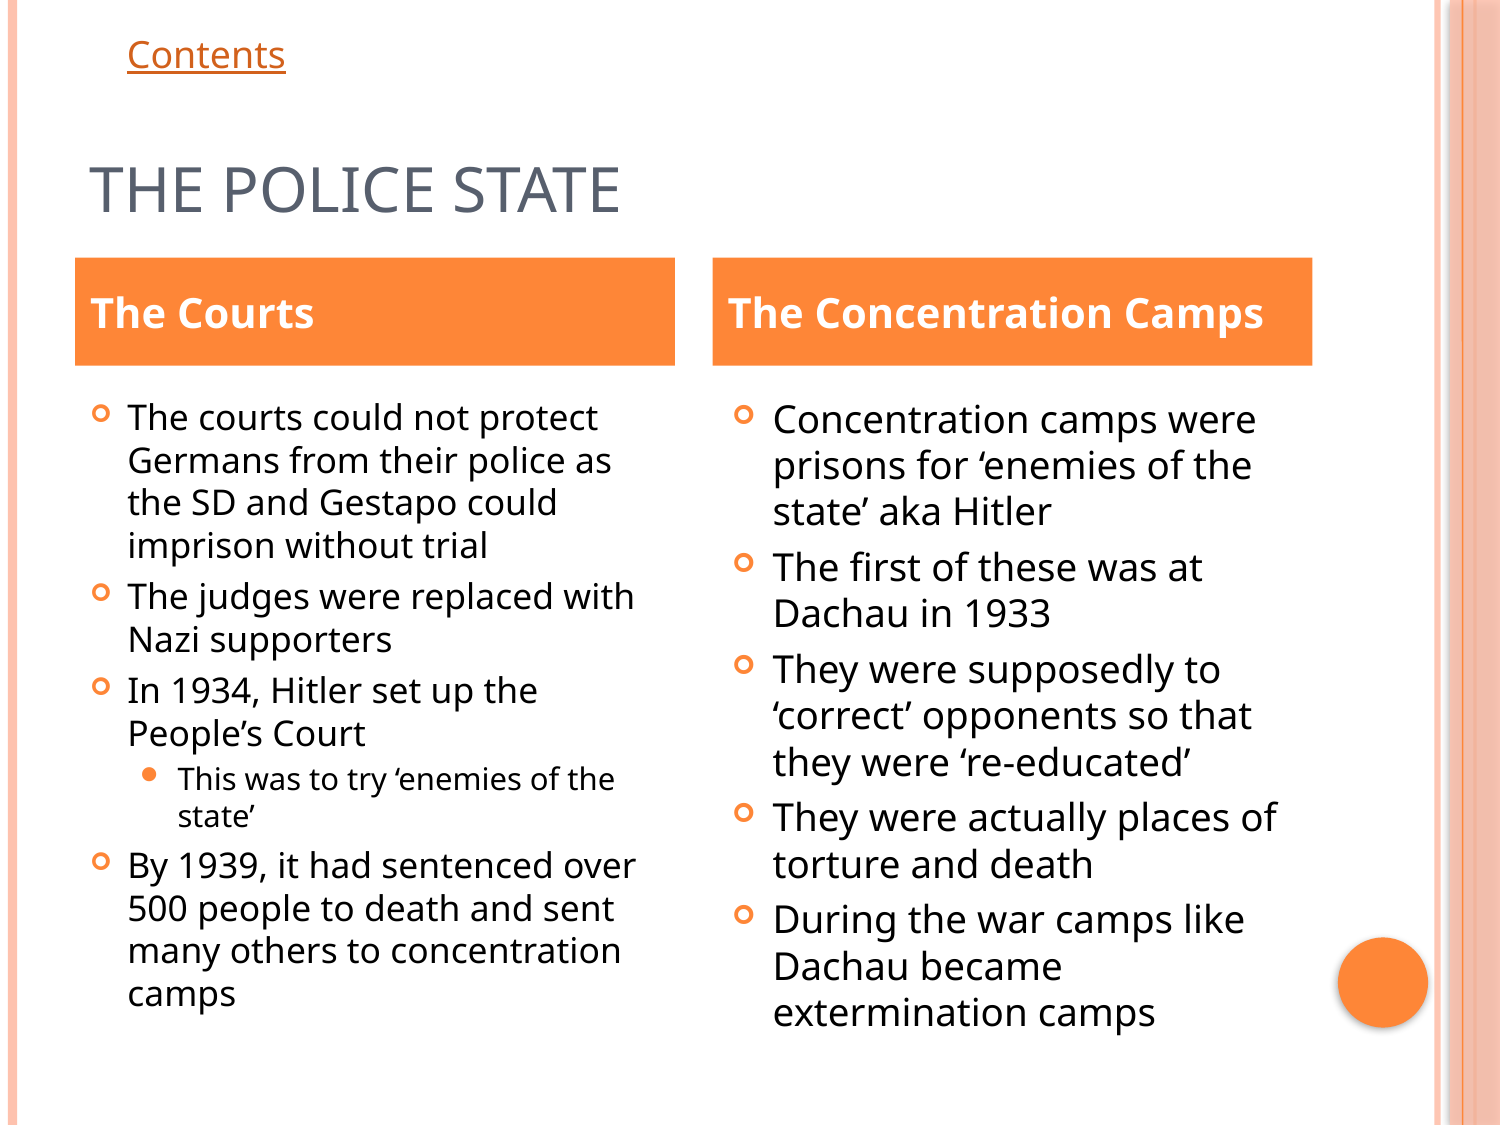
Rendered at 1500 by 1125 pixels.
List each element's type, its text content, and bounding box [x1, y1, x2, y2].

list The Concentration Camps [712, 257, 1313, 366]
list Concentration camps were prisons for ‘enemies of the state’ aka Hitler The first of these was at Dachau in 1933 They were supposedly to ‘correct’ opponents so that they were ‘re-educated’ They were actually places of torture and death During the war camps like Dachau became extermination camps [716, 387, 1318, 1055]
list The Courts [74, 257, 676, 366]
title The Police State [75, 44, 1313, 233]
list The courts could not protect Germans from their police as the SD and Gestapo could imprison without trial The judges were replaced with Nazi supporters In 1934, Hitler set up the People’s Court This was to try ‘enemies of the state’ By 1939, it had sentenced over 500 people to death and sent many others to concentration camps [74, 387, 676, 1026]
